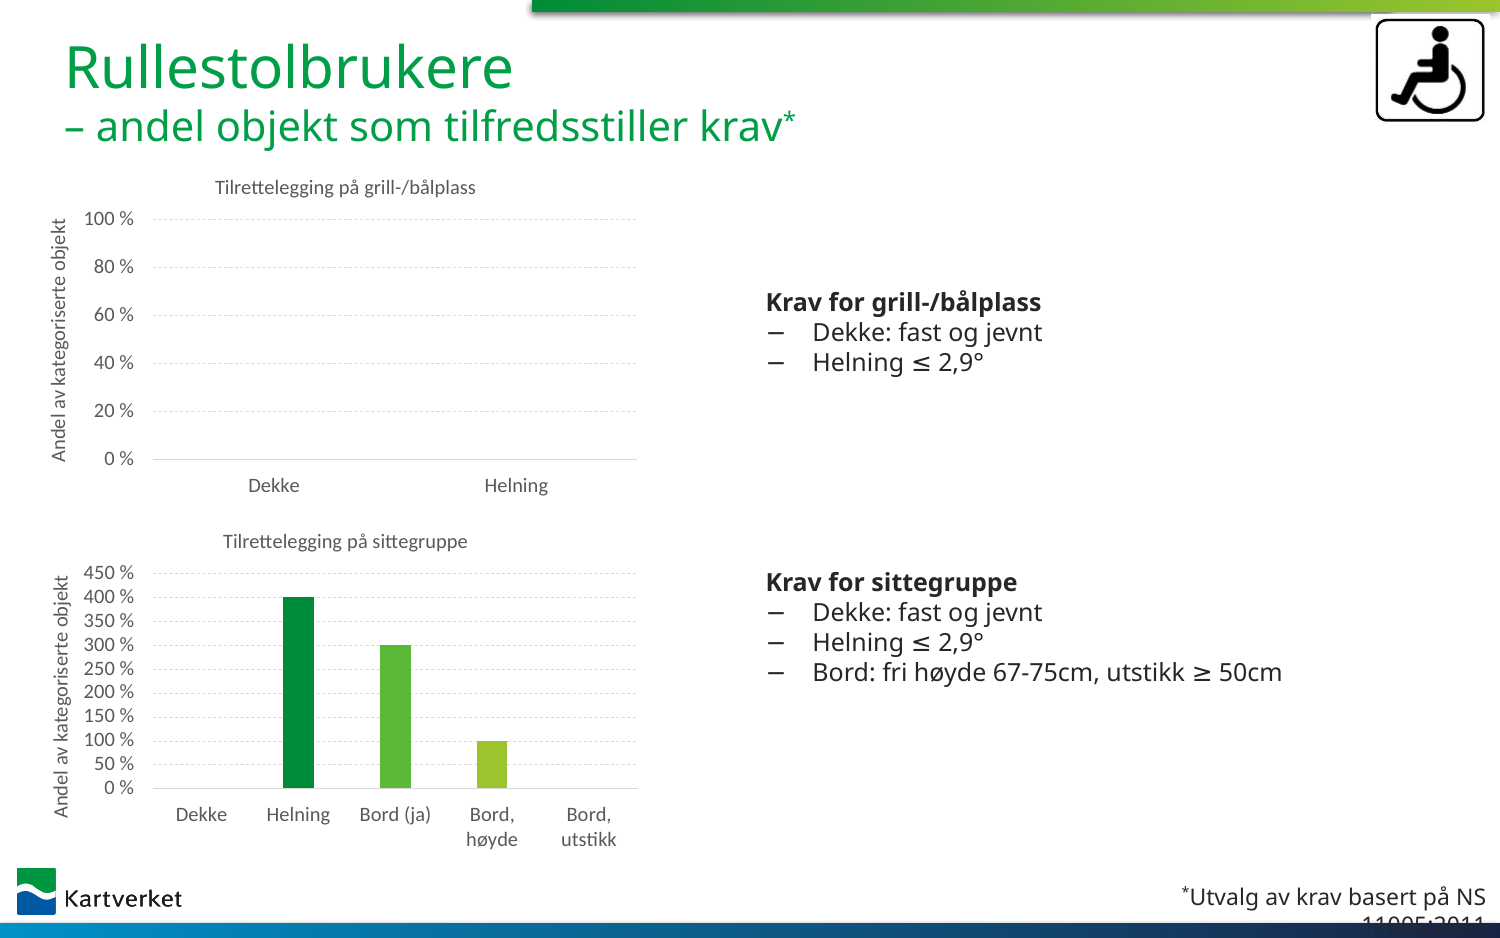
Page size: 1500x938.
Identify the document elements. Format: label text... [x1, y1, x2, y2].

picture [41, 166, 650, 505]
text_box Rullestolbrukere – andel objekt som tilfredsstiller krav* [49, 14, 1431, 158]
picture [1371, 13, 1491, 127]
text_box *Utvalg av krav basert på NS 11005:2011 [1068, 873, 1500, 938]
text_box Krav for sittegruppe Dekke: fast og jevnt Helning ≤ 2,9° Bord: fri høyde 67-75cm, utstikk ≥ 50cm [750, 559, 1500, 694]
text_box Krav for grill-/bålplass Dekke: fast og jevnt Helning ≤ 2,9° [750, 279, 1452, 384]
picture [41, 520, 650, 859]
